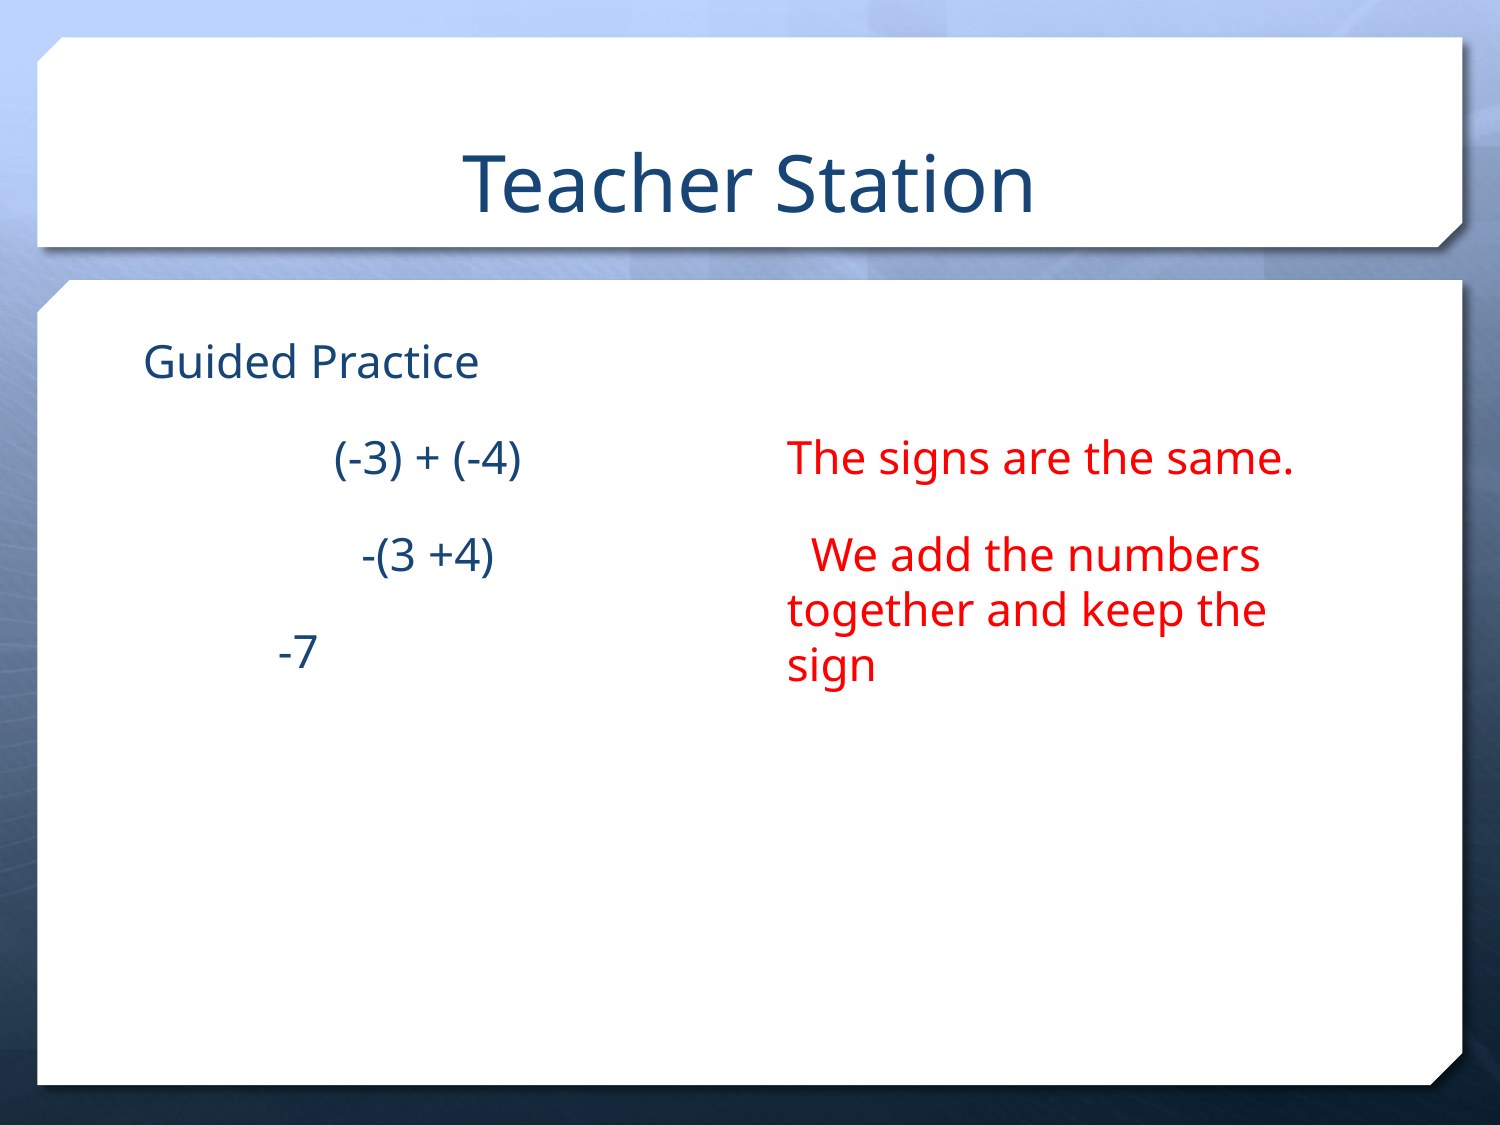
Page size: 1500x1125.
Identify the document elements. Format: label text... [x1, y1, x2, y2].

list Guided Practice (-3) + (-4) -(3 +4) -7 [127, 324, 728, 978]
list The signs are the same. We add the numbers together and keep the sign [771, 324, 1372, 978]
title Teacher Station [127, 48, 1372, 236]
